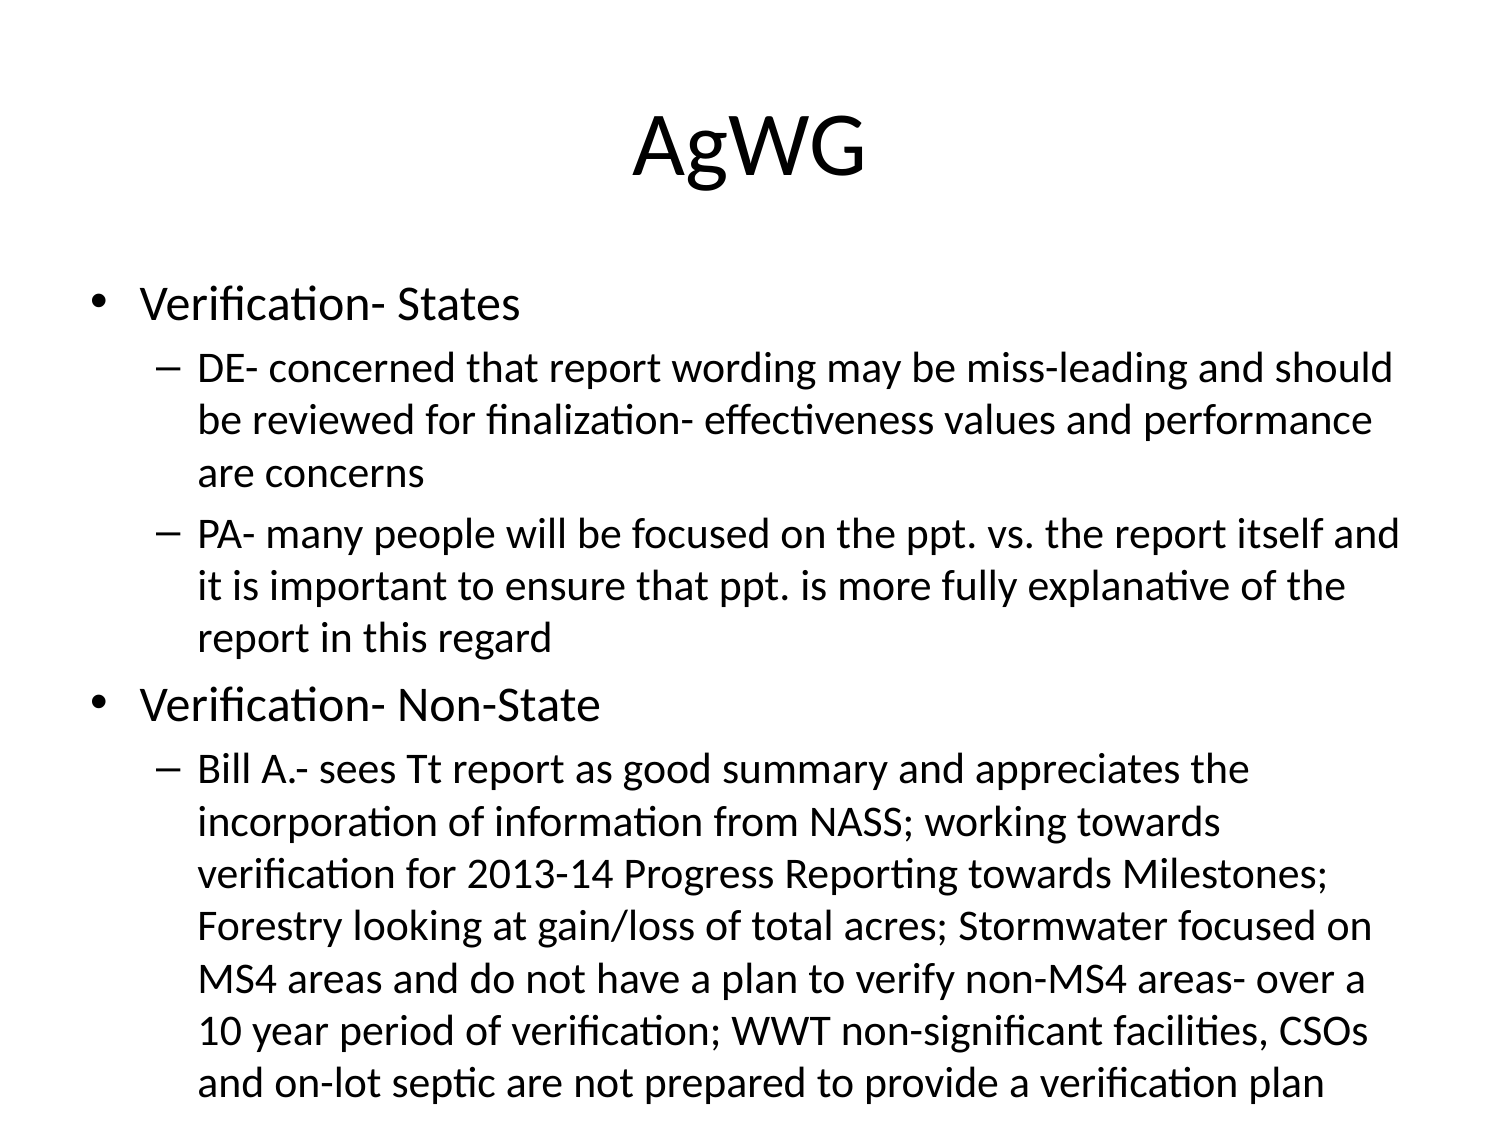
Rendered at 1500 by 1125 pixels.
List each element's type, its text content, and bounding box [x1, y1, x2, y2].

list Verification- States DE- concerned that report wording may be miss-leading and should be reviewed for finalization- effectiveness values and performance are concerns PA- many people will be focused on the ppt. vs. the report itself and it is important to ensure that ppt. is more fully explanative of the report in this regard Verification- Non-State Bill A.- sees Tt report as good summary and appreciates the incorporation of information from NASS; working towards verification for 2013-14 Progress Reporting towards Milestones; Forestry looking at gain/loss of total acres; Stormwater focused on MS4 areas and do not have a plan to verify non-MS4 areas- over a 10 year period of verification; WWT non-significant facilities, CSOs and on-lot septic are not prepared to provide a verification plan [75, 262, 1425, 1125]
title AgWG [75, 45, 1425, 233]
